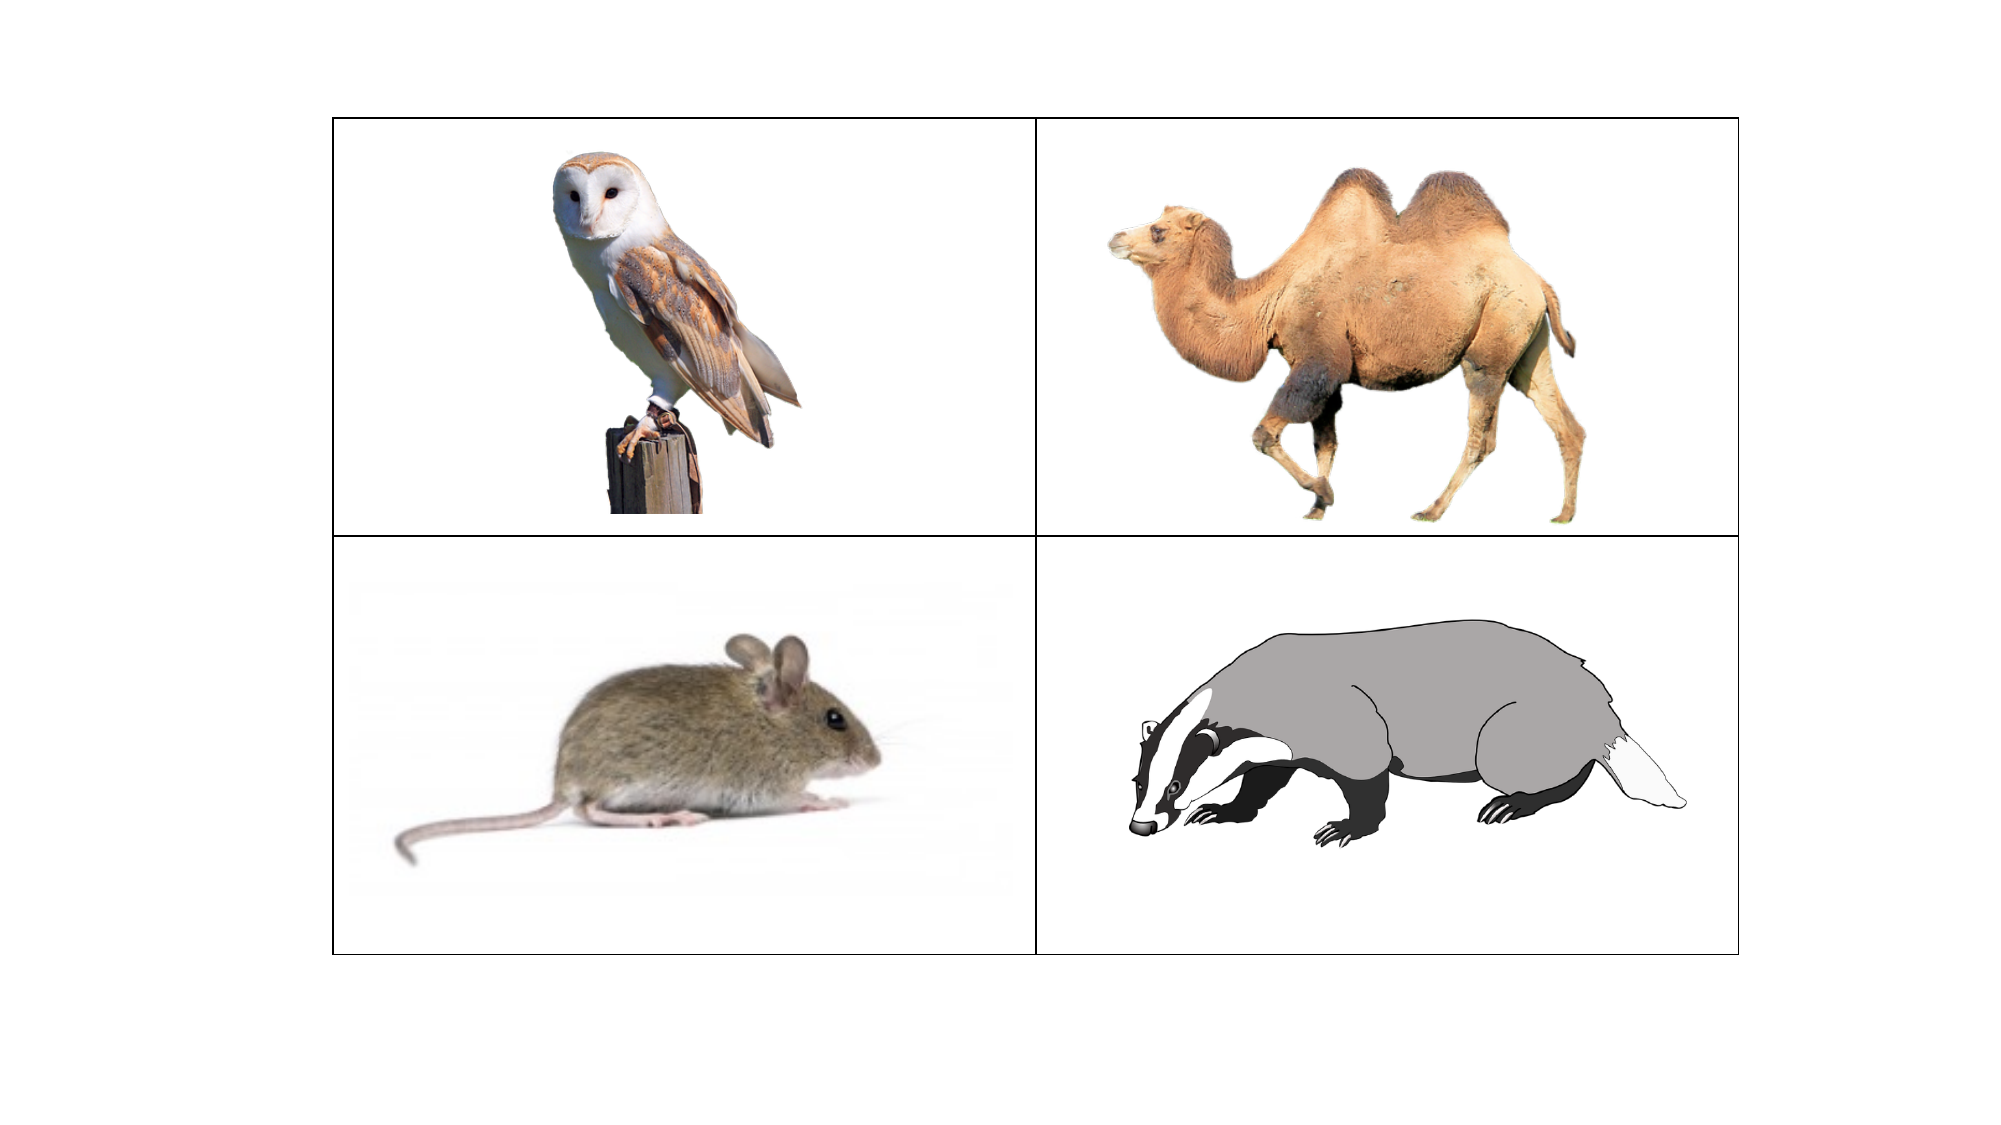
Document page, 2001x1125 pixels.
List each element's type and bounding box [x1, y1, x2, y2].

table_header [334, 119, 1035, 535]
table_cell [334, 537, 1035, 954]
picture [992, 122, 1624, 544]
picture [349, 561, 1013, 906]
table_header [1037, 119, 1738, 535]
table_cell [1037, 537, 1738, 954]
picture [1129, 594, 1687, 874]
picture [550, 149, 812, 514]
